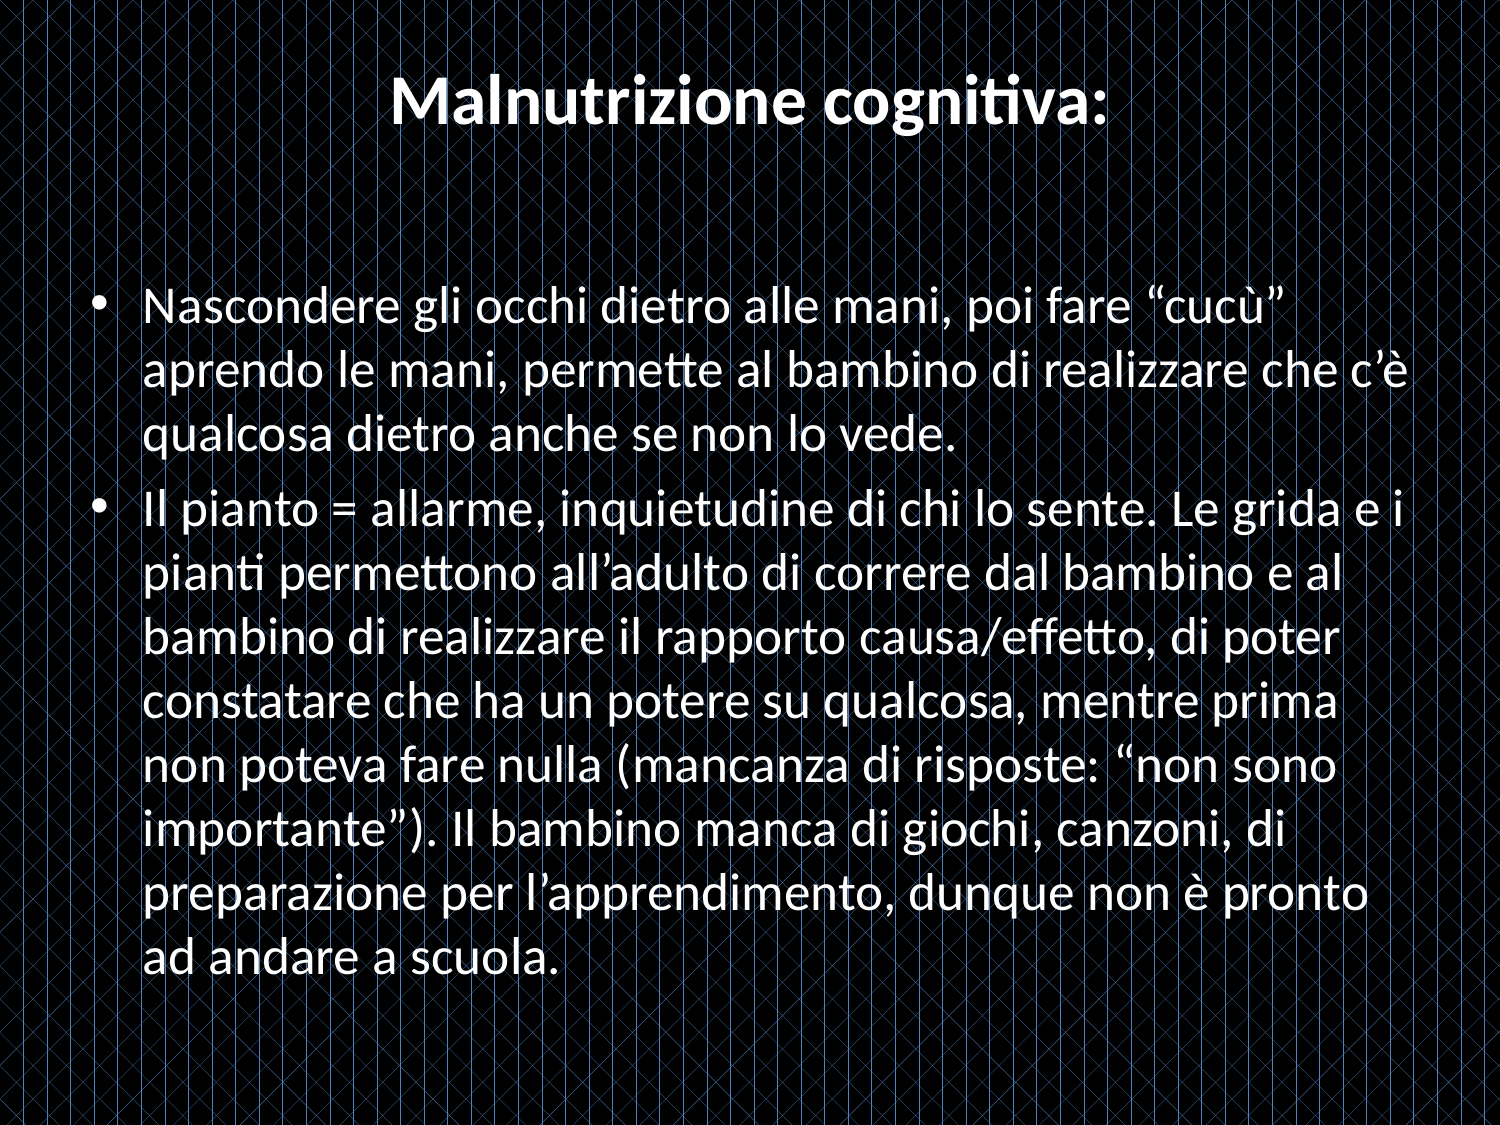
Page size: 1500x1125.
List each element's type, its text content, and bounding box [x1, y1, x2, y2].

list Nascondere gli occhi dietro alle mani, poi fare “cucù” aprendo le mani, permette al bambino di realizzare che c’è qualcosa dietro anche se non lo vede. Il pianto = allarme, inquietudine di chi lo sente. Le grida e i pianti permettono all’adulto di correre dal bambino e al bambino di realizzare il rapporto causa/effetto, di poter constatare che ha un potere su qualcosa, mentre prima non poteva fare nulla (mancanza di risposte: “non sono importante”). Il bambino manca di giochi, canzoni, di preparazione per l’apprendimento, dunque non è pronto ad andare a scuola. [75, 262, 1425, 1005]
title Malnutrizione cognitiva: [75, 45, 1425, 233]
